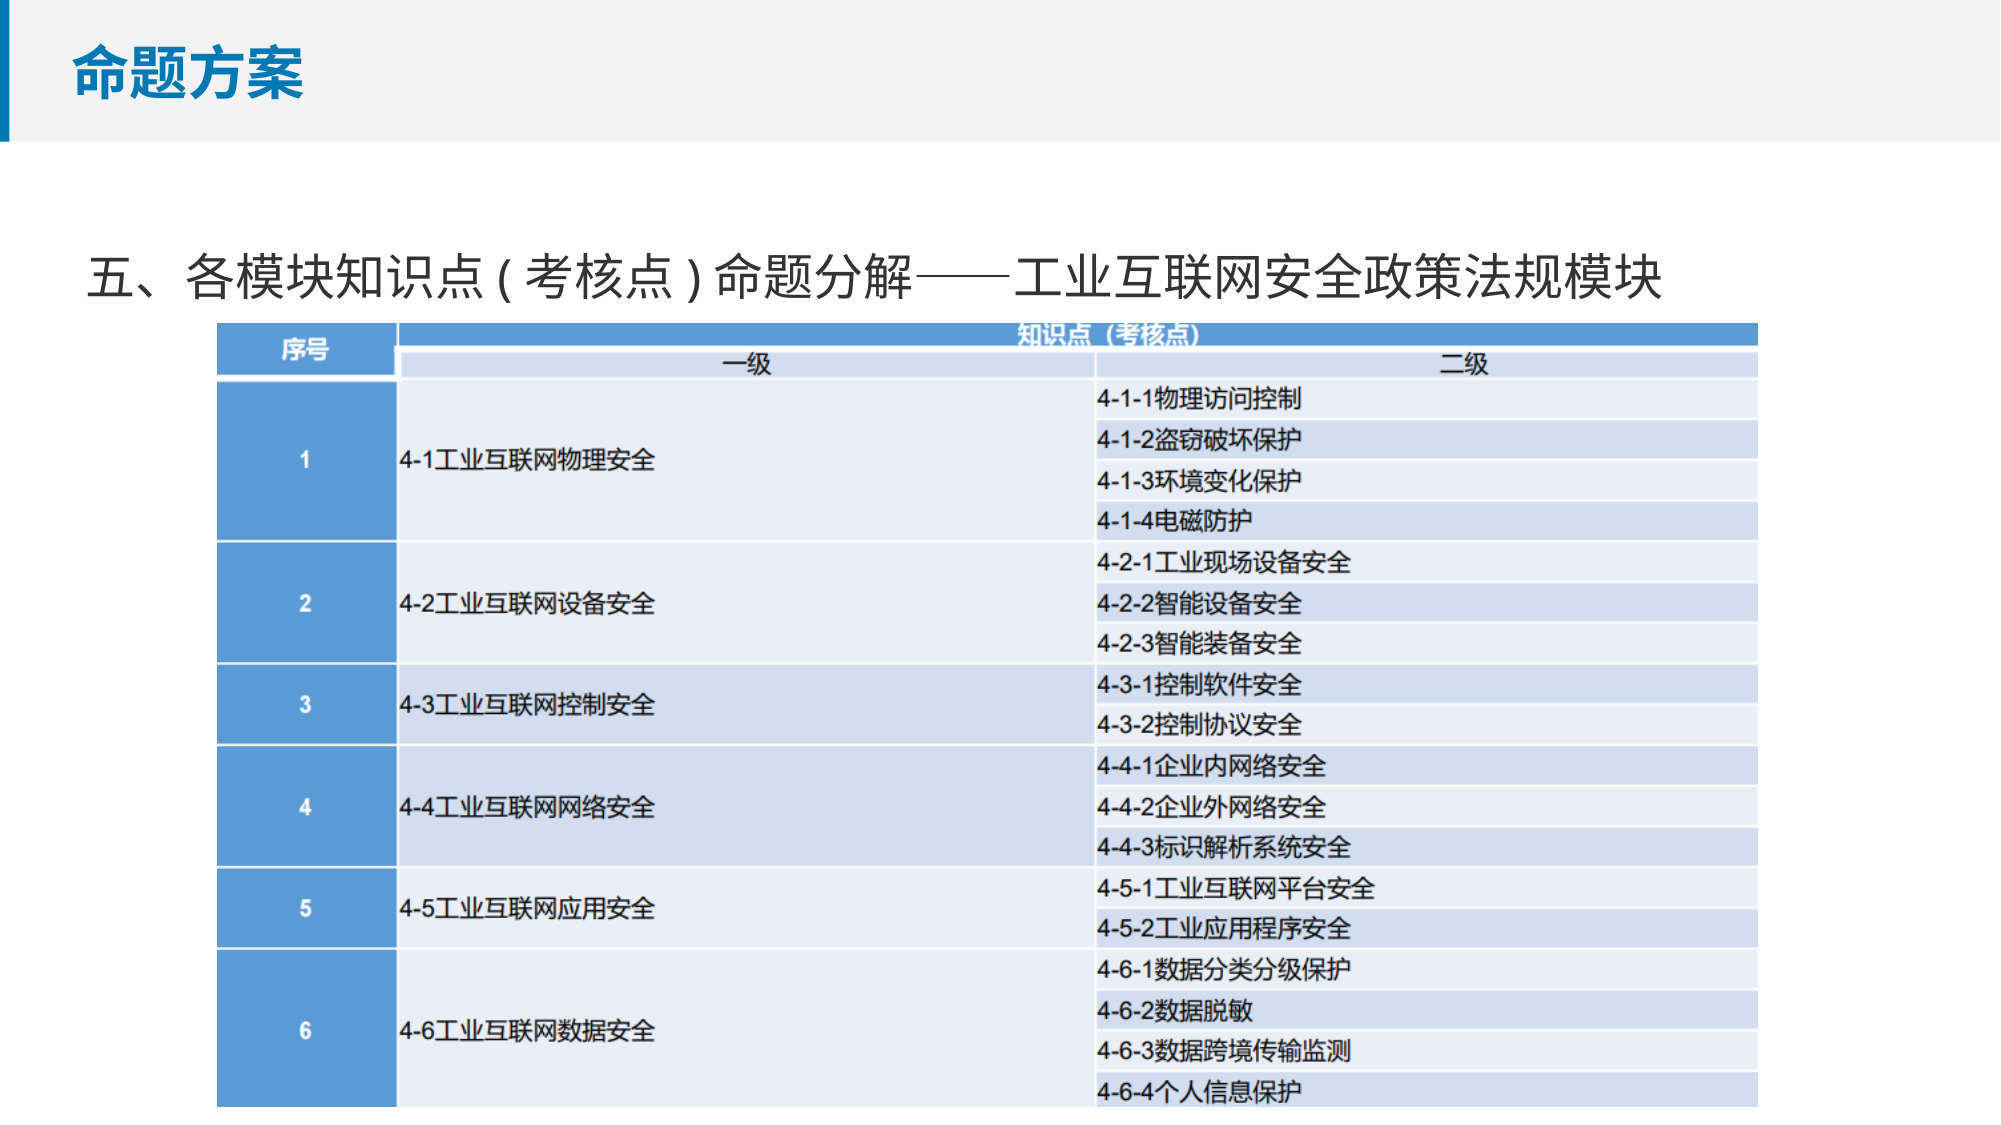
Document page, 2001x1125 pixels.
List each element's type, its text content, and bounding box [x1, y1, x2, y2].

title 命题方案 [56, 26, 1589, 116]
text_box 五、各模块知识点(考核点)命题分解——工业互联网安全政策法规模块 [85, 233, 1959, 1077]
picture [217, 323, 1758, 1107]
